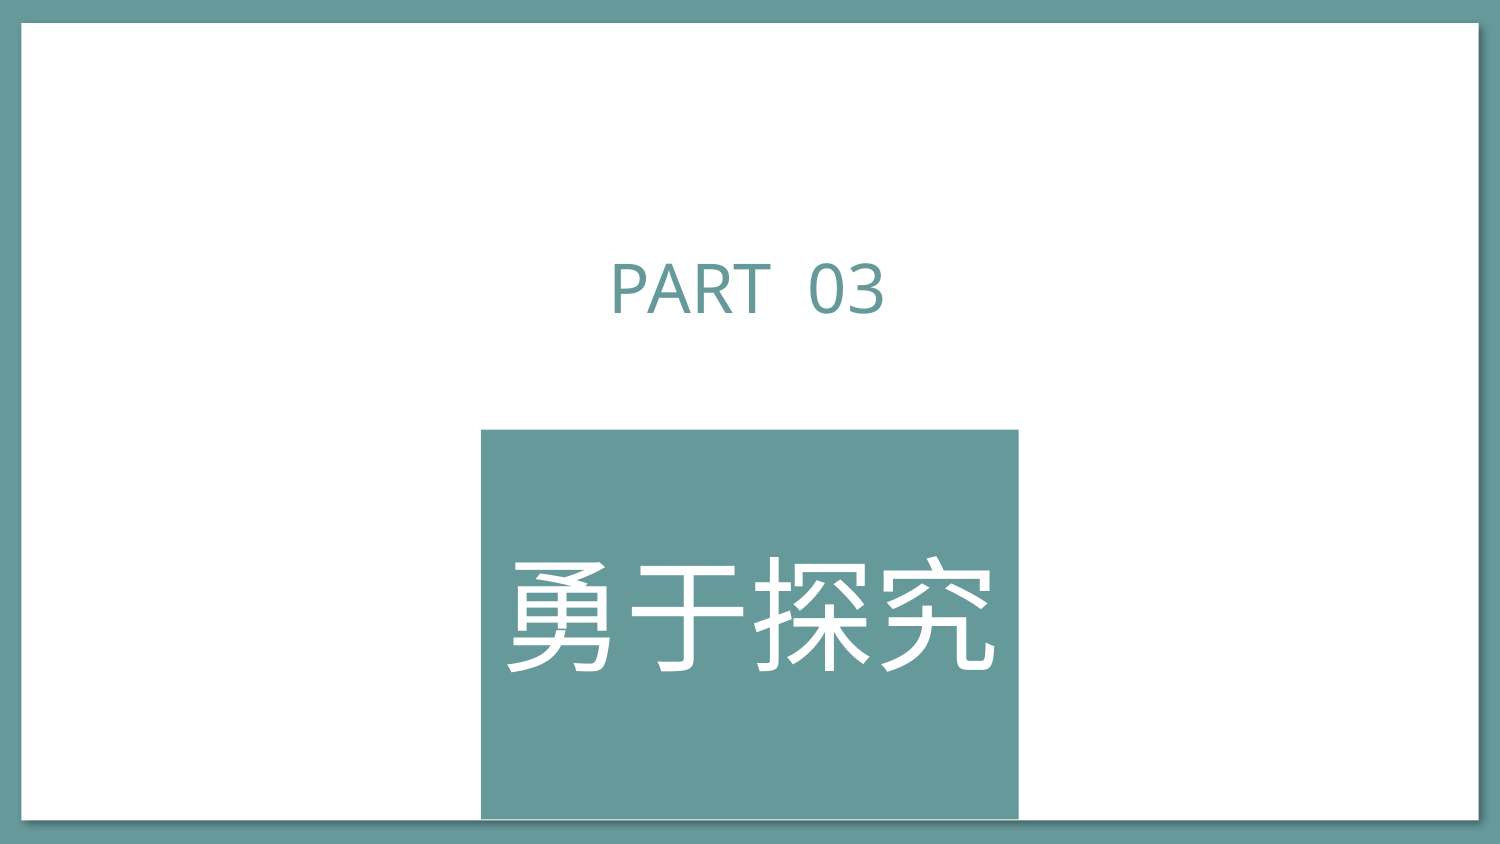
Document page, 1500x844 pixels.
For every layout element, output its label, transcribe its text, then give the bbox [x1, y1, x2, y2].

text_box [479, 671, 1021, 821]
text_box PART 03 [563, 237, 932, 324]
text_box 勇于探究 [478, 554, 1022, 671]
text_box [479, 428, 1021, 554]
